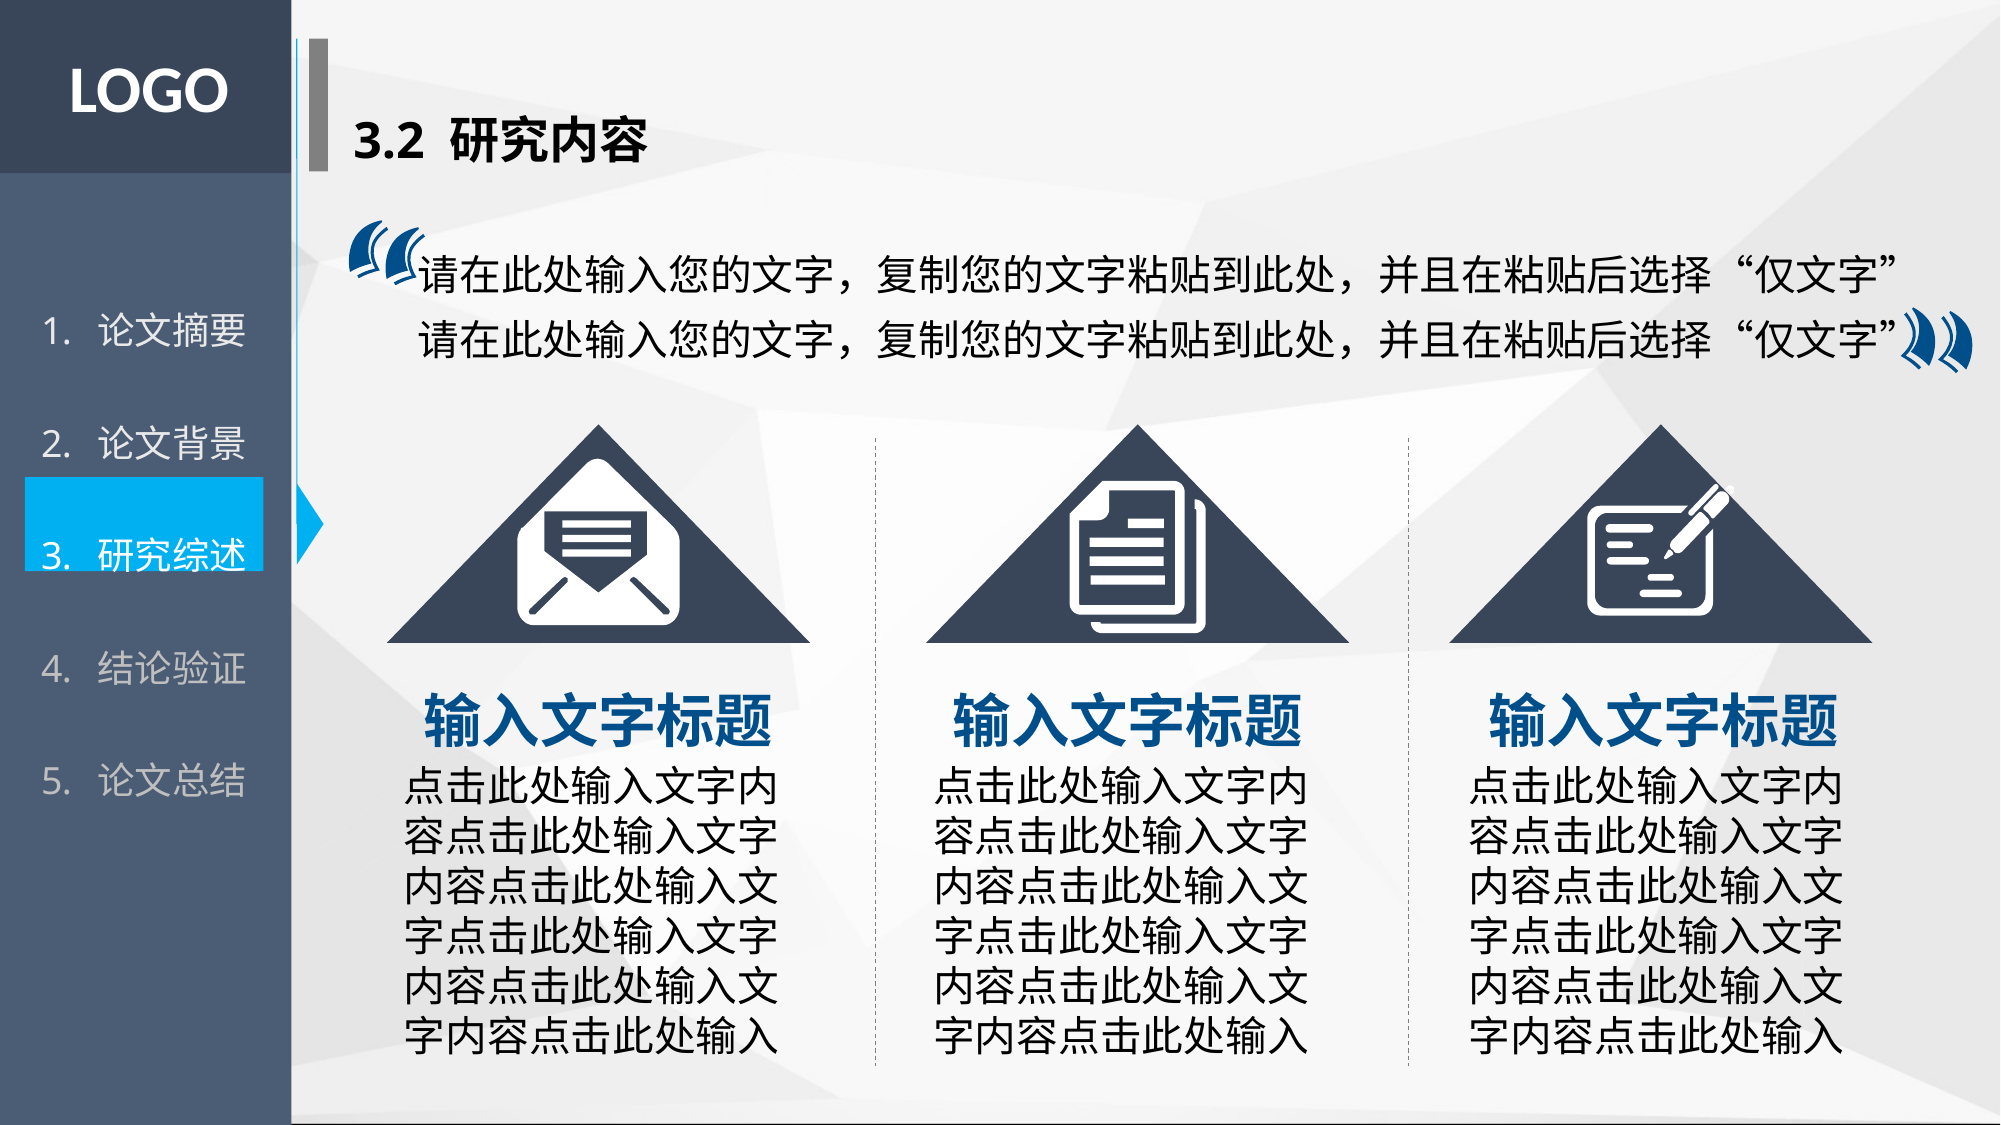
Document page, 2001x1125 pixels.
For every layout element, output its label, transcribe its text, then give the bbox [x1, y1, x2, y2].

text_box 输入文字标题 [1474, 677, 1854, 762]
text_box 3.2 研究内容 [338, 101, 665, 177]
text_box 点击此处输入文字内容点击此处输入文字内容点击此处输入文字点击此处输入文字内容点击此处输入文字内容点击此处输入 [1454, 752, 1885, 1068]
text_box 点击此处输入文字内容点击此处输入文字内容点击此处输入文字点击此处输入文字内容点击此处输入文字内容点击此处输入 [388, 752, 820, 1068]
text_box 点击此处输入文字内容点击此处输入文字内容点击此处输入文字点击此处输入文字内容点击此处输入文字内容点击此处输入 [918, 752, 1349, 1068]
text_box [385, 227, 425, 286]
text_box 输入文字标题 [938, 677, 1318, 762]
text_box [1937, 311, 1973, 374]
text_box 输入文字标题 [408, 677, 789, 762]
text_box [24, 477, 324, 572]
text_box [926, 424, 1350, 643]
picture [292, 0, 2001, 1125]
text_box [1900, 307, 1936, 370]
text_box 论文摘要 论文背景 研究综述 结论验证 论文总结 [26, 572, 263, 810]
text_box [308, 38, 329, 172]
text_box 请在此处输入您的文字，复制您的文字粘贴到此处，并且在粘贴后选择“仅文字” 请在此处输入您的文字，复制您的文字粘贴到此处，并且在粘贴后选择“仅文字” [402, 175, 2000, 422]
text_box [386, 424, 811, 643]
text_box [348, 220, 389, 279]
text_box LOGO [54, 38, 245, 134]
text_box 论文摘要 论文背景 研究综述 结论验证 论文总结 [26, 232, 263, 477]
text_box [1449, 424, 1873, 643]
